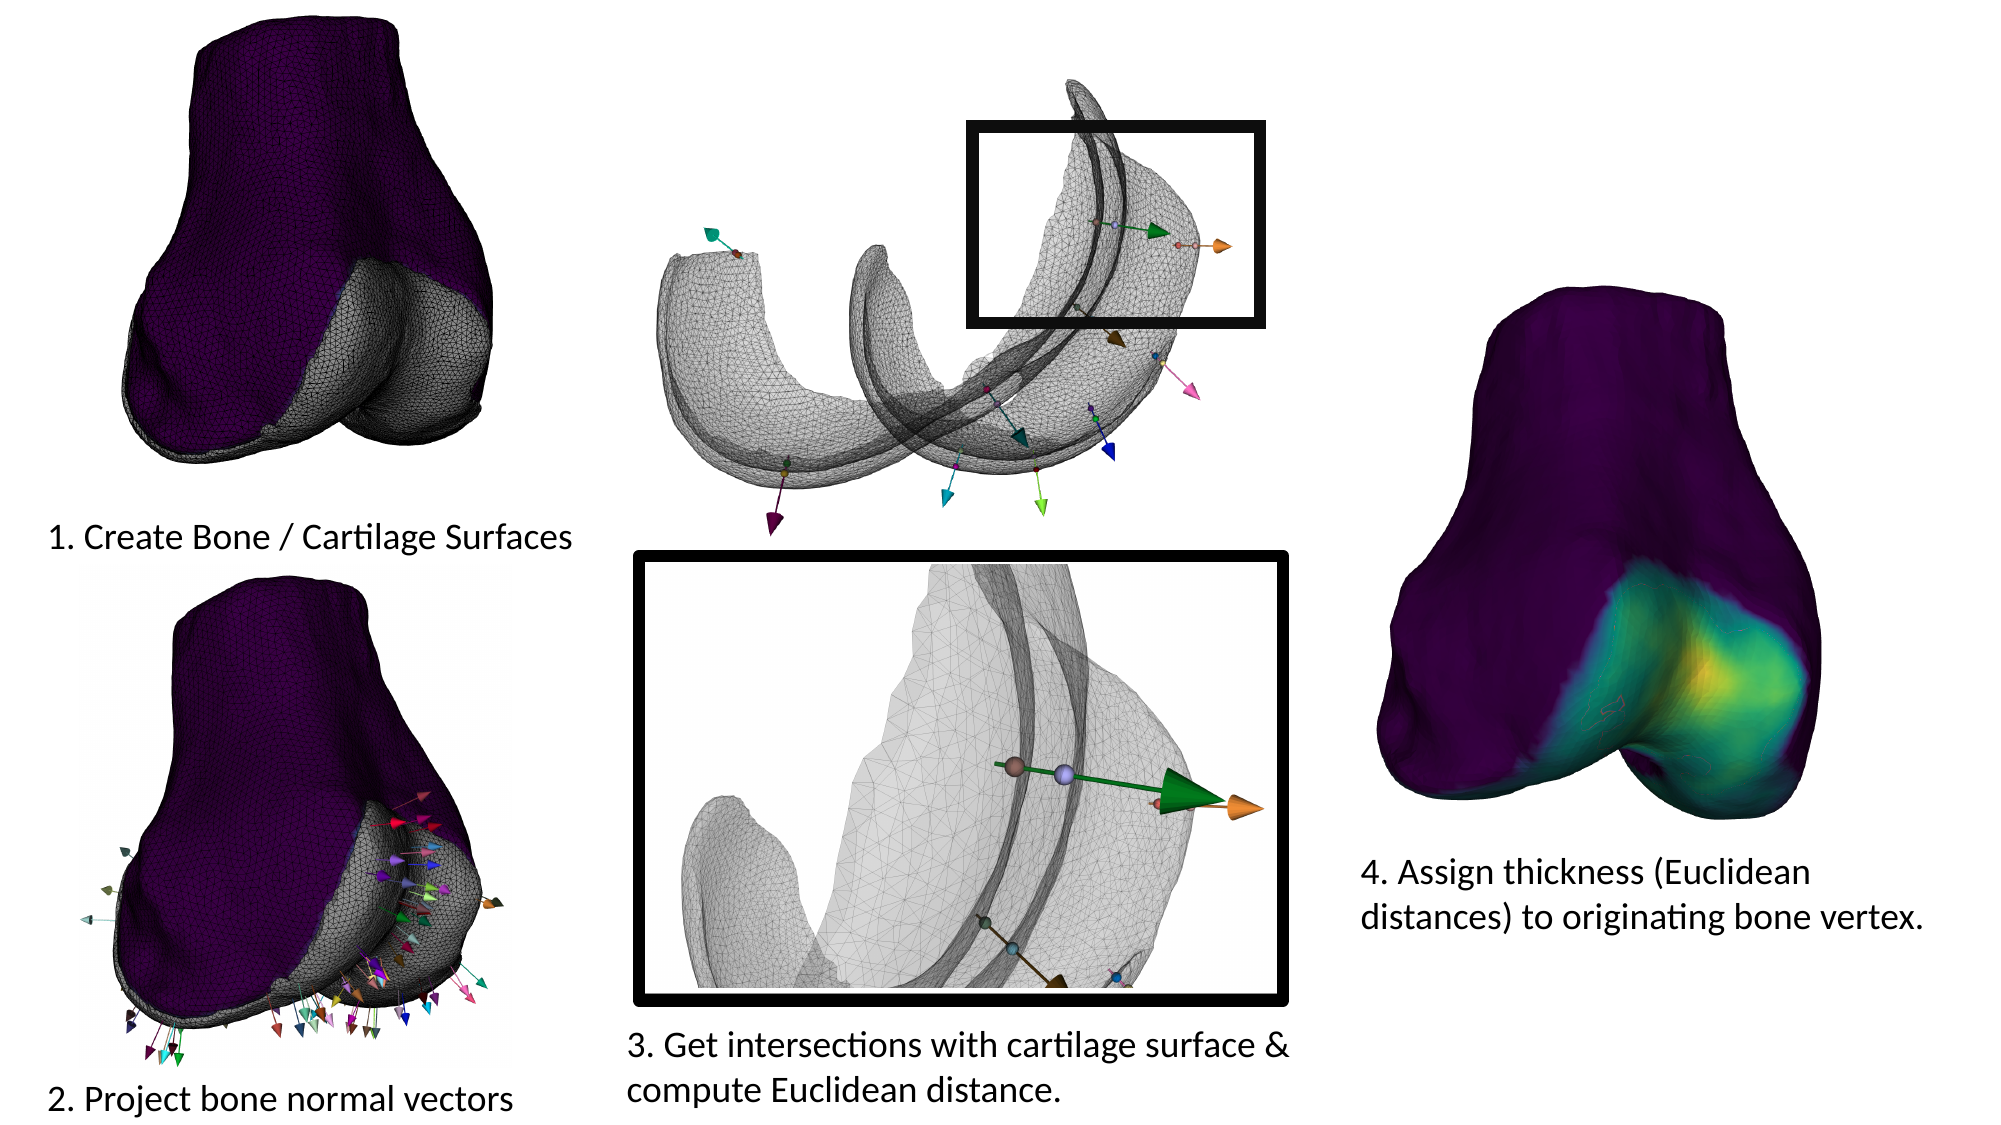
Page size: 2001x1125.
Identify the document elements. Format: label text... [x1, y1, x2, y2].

text_box 4. Assign thickness (Euclidean distances) to originating bone vertex. [1345, 857, 1958, 945]
text_box 3. Get intersections with cartilage surface & compute Euclidean distance. [611, 1012, 1334, 1118]
picture [108, 0, 504, 502]
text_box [641, 48, 1273, 552]
picture [79, 564, 512, 1068]
text_box 1. Create Bone / Cartilage Surfaces [32, 504, 597, 565]
picture [645, 562, 1277, 994]
picture [1281, 266, 2000, 857]
text_box 2. Project bone normal vectors [32, 1066, 559, 1125]
